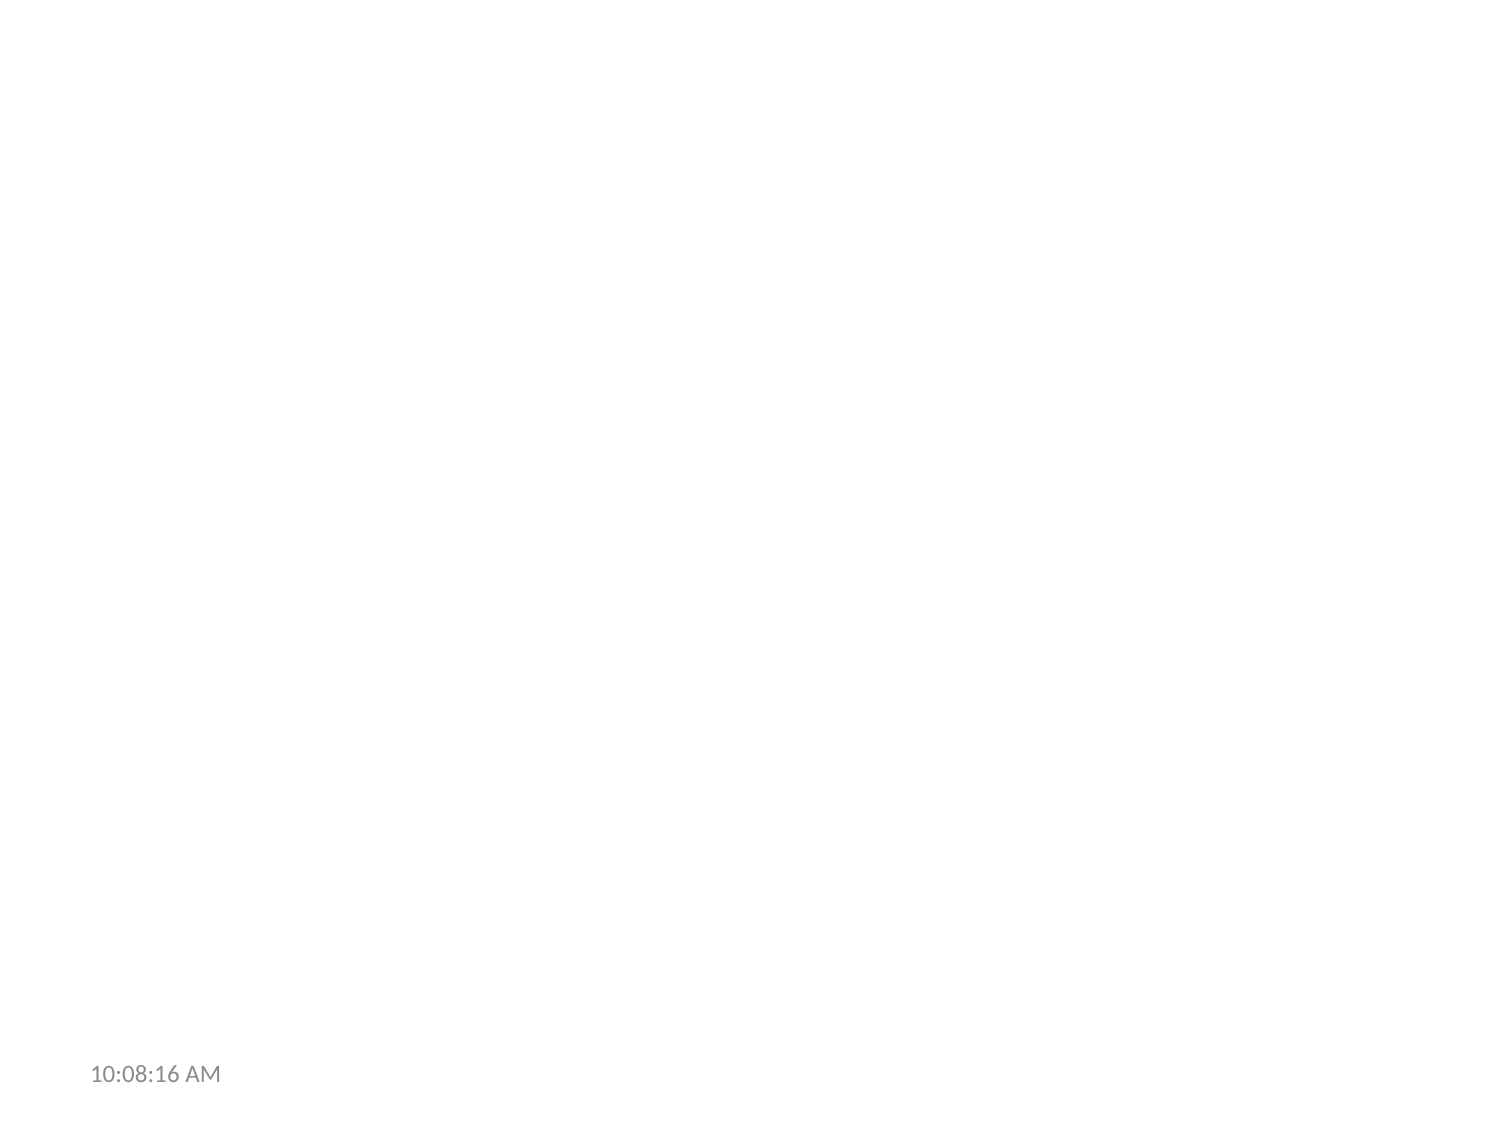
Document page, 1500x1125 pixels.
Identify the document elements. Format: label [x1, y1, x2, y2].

slide_number [75, 1042, 425, 1103]
